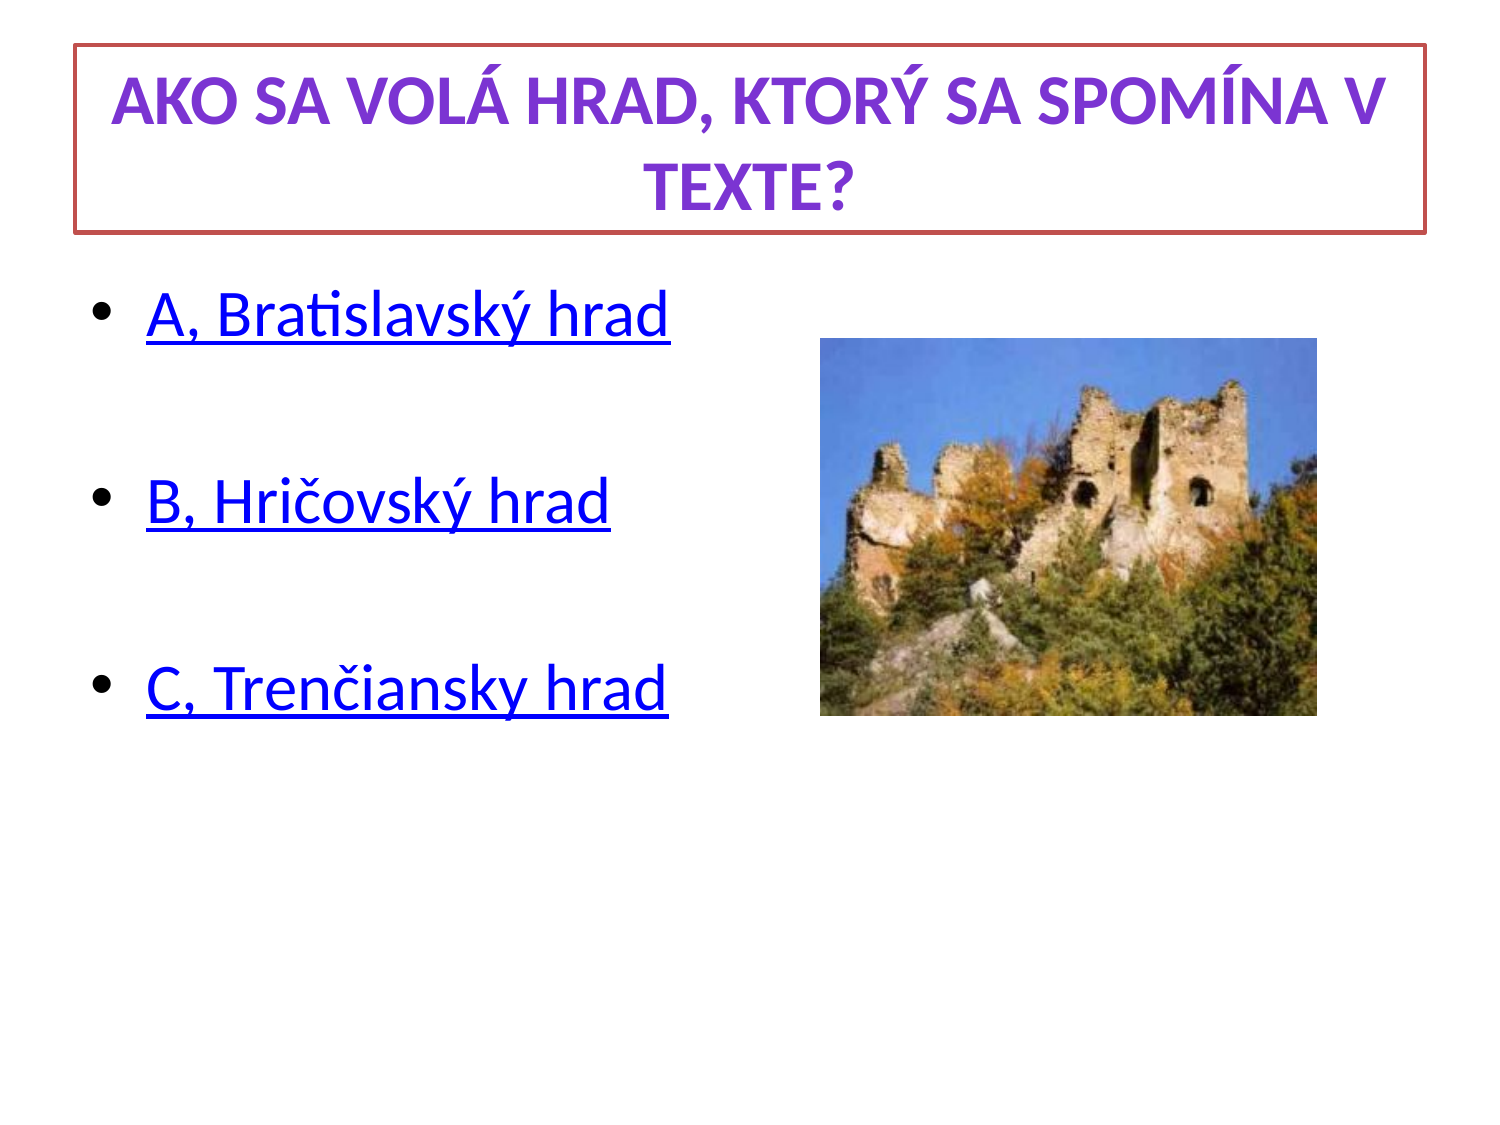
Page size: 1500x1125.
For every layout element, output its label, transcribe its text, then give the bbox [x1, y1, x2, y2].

picture [820, 337, 1318, 717]
title Ako sa volá hrad, ktorý sa spomína v texte? [73, 43, 1427, 235]
list A, Bratislavský hrad B, Hričovský hrad C, Trenčiansky hrad [75, 262, 1425, 1005]
